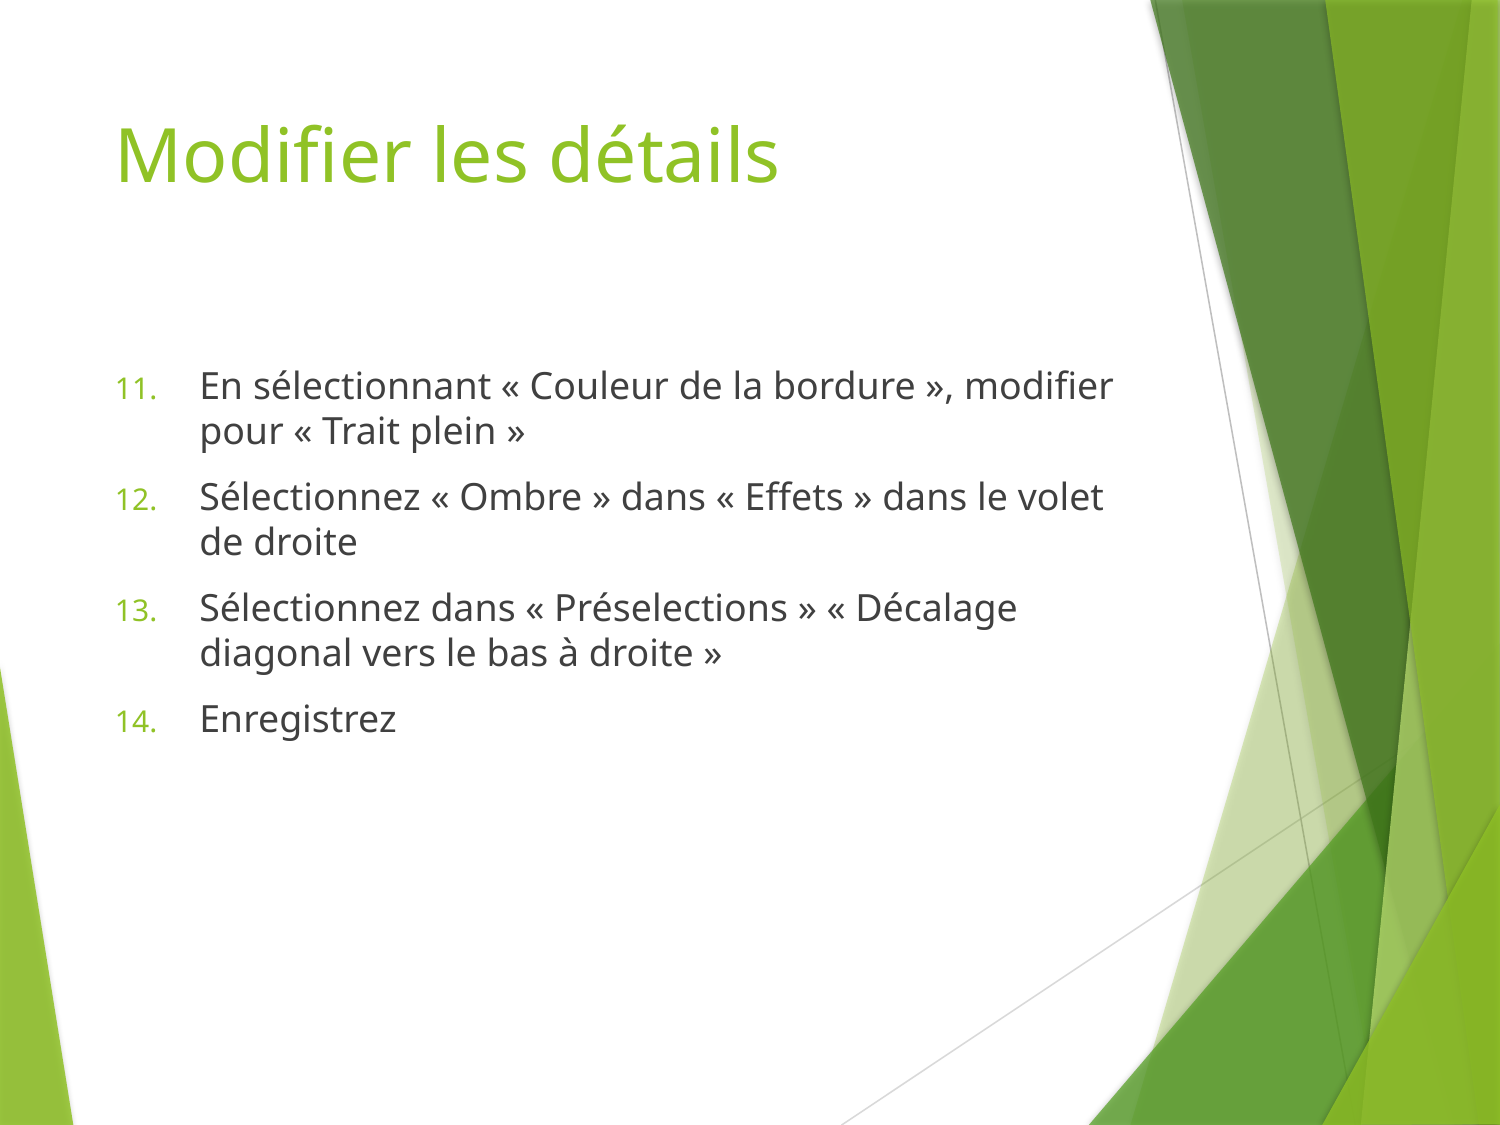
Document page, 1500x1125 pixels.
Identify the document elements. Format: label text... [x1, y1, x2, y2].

title Modifier les détails [99, 99, 1142, 317]
list En sélectionnant « Couleur de la bordure », modifier pour « Trait plein » Sélectionnez « Ombre » dans « Effets » dans le volet de droite Sélectionnez dans « Préselections » « Décalage diagonal vers le bas à droite » Enregistrez [99, 354, 1142, 992]
